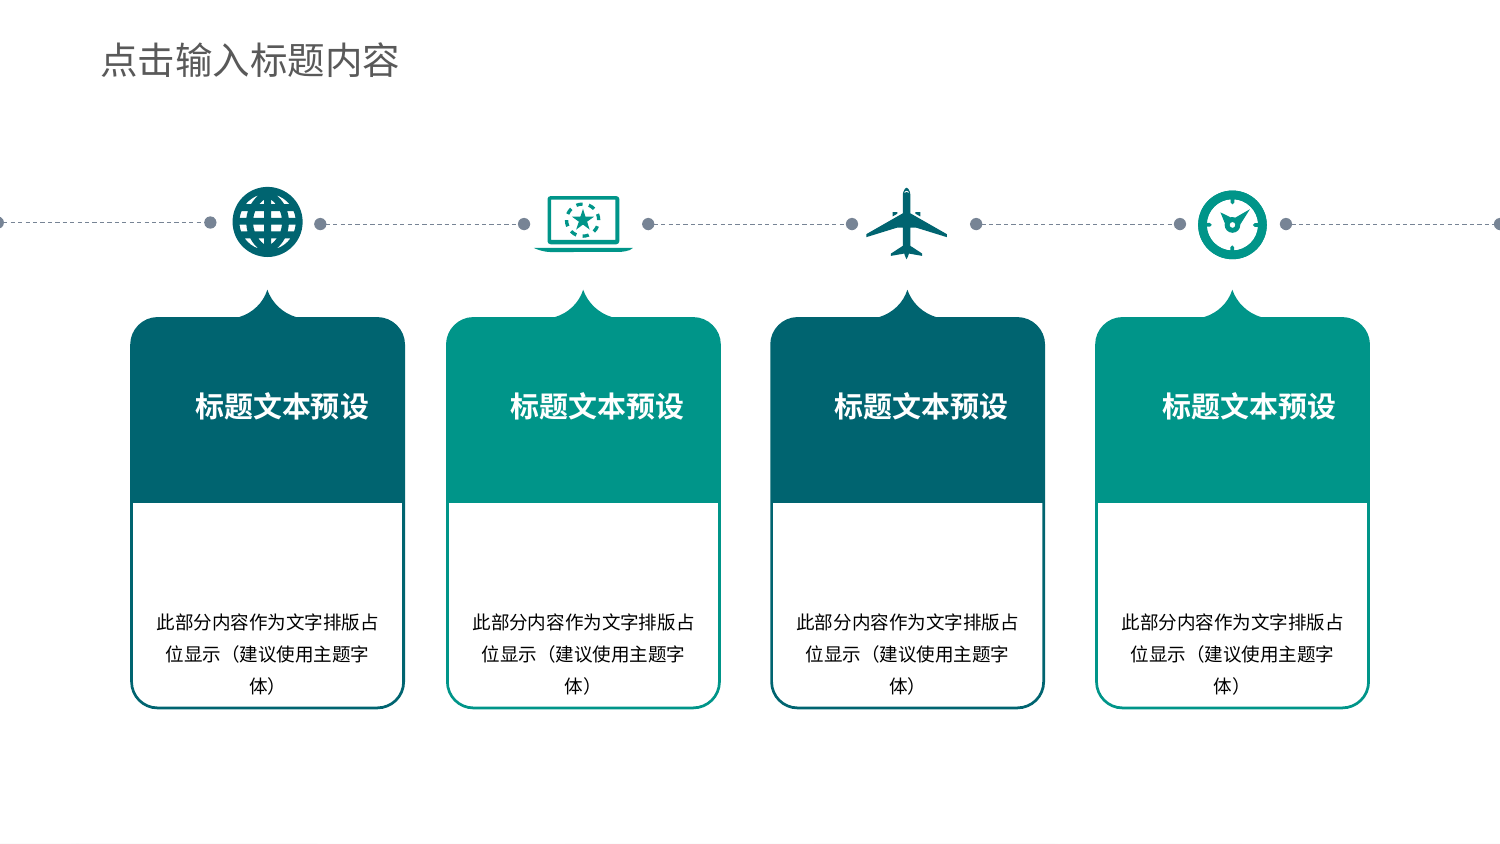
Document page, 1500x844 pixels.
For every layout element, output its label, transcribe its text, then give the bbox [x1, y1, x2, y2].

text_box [1094, 289, 1371, 710]
text_box 点击输入标题内容 [100, 28, 450, 91]
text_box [769, 289, 1046, 710]
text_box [445, 289, 722, 710]
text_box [0, 186, 1500, 260]
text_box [129, 289, 406, 710]
